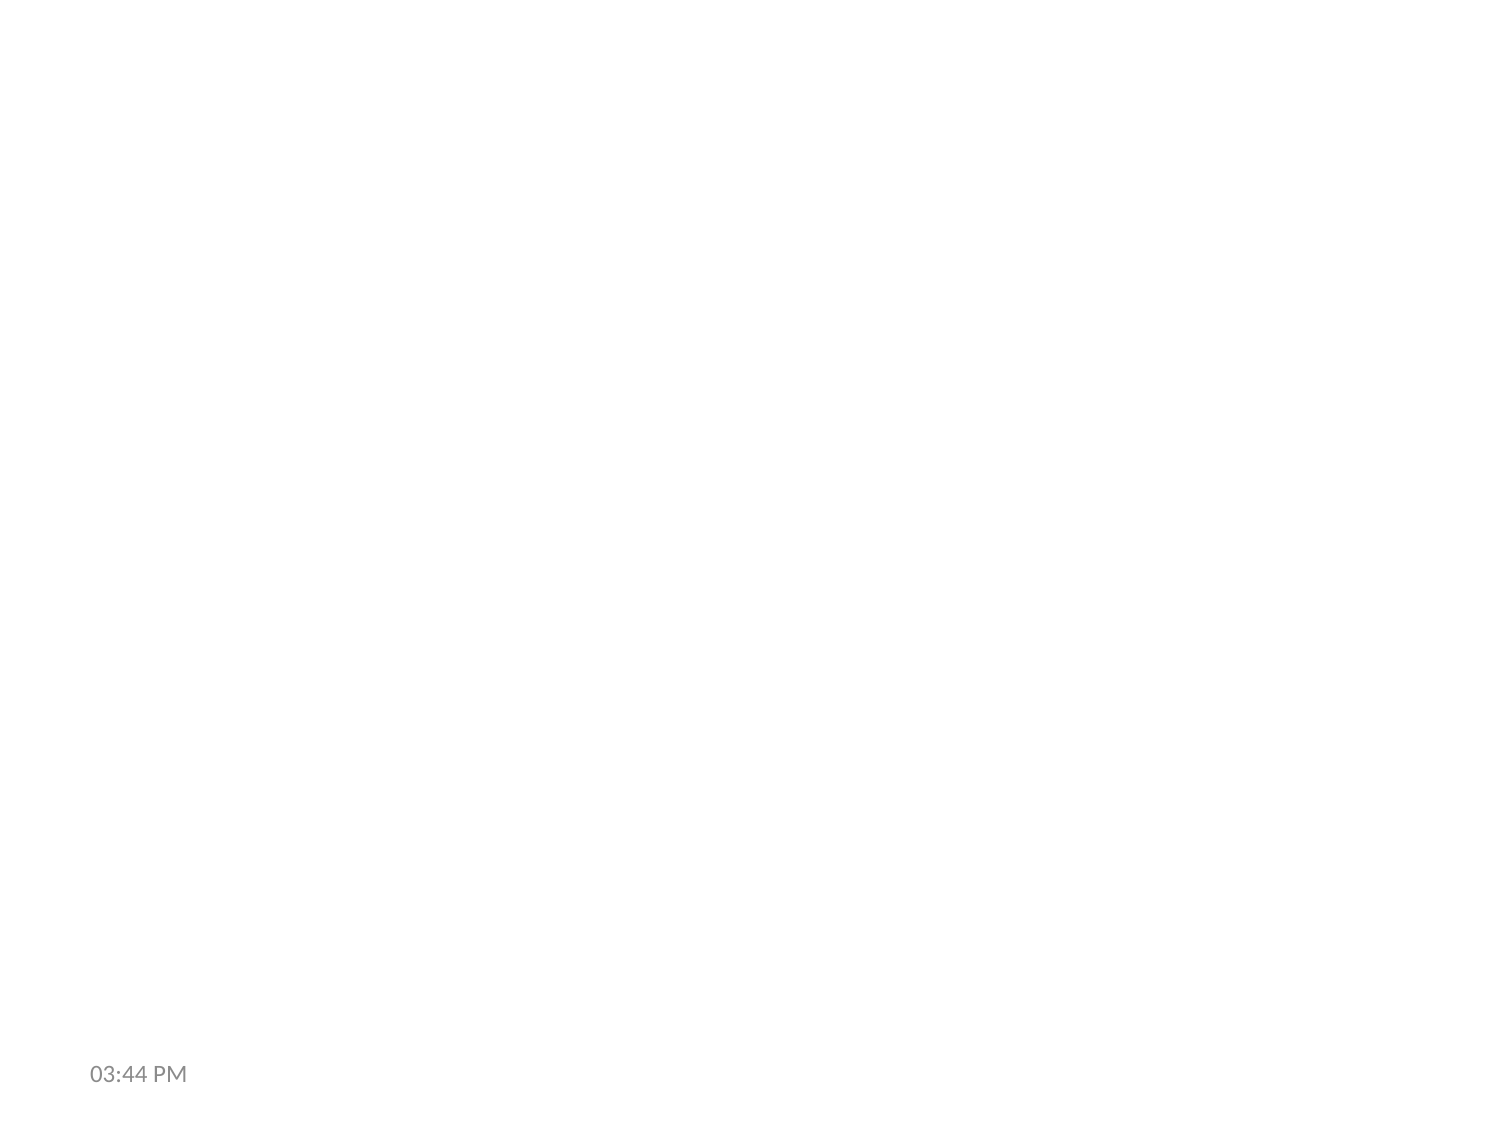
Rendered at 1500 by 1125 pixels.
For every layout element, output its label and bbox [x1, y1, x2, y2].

slide_number [75, 1042, 425, 1103]
